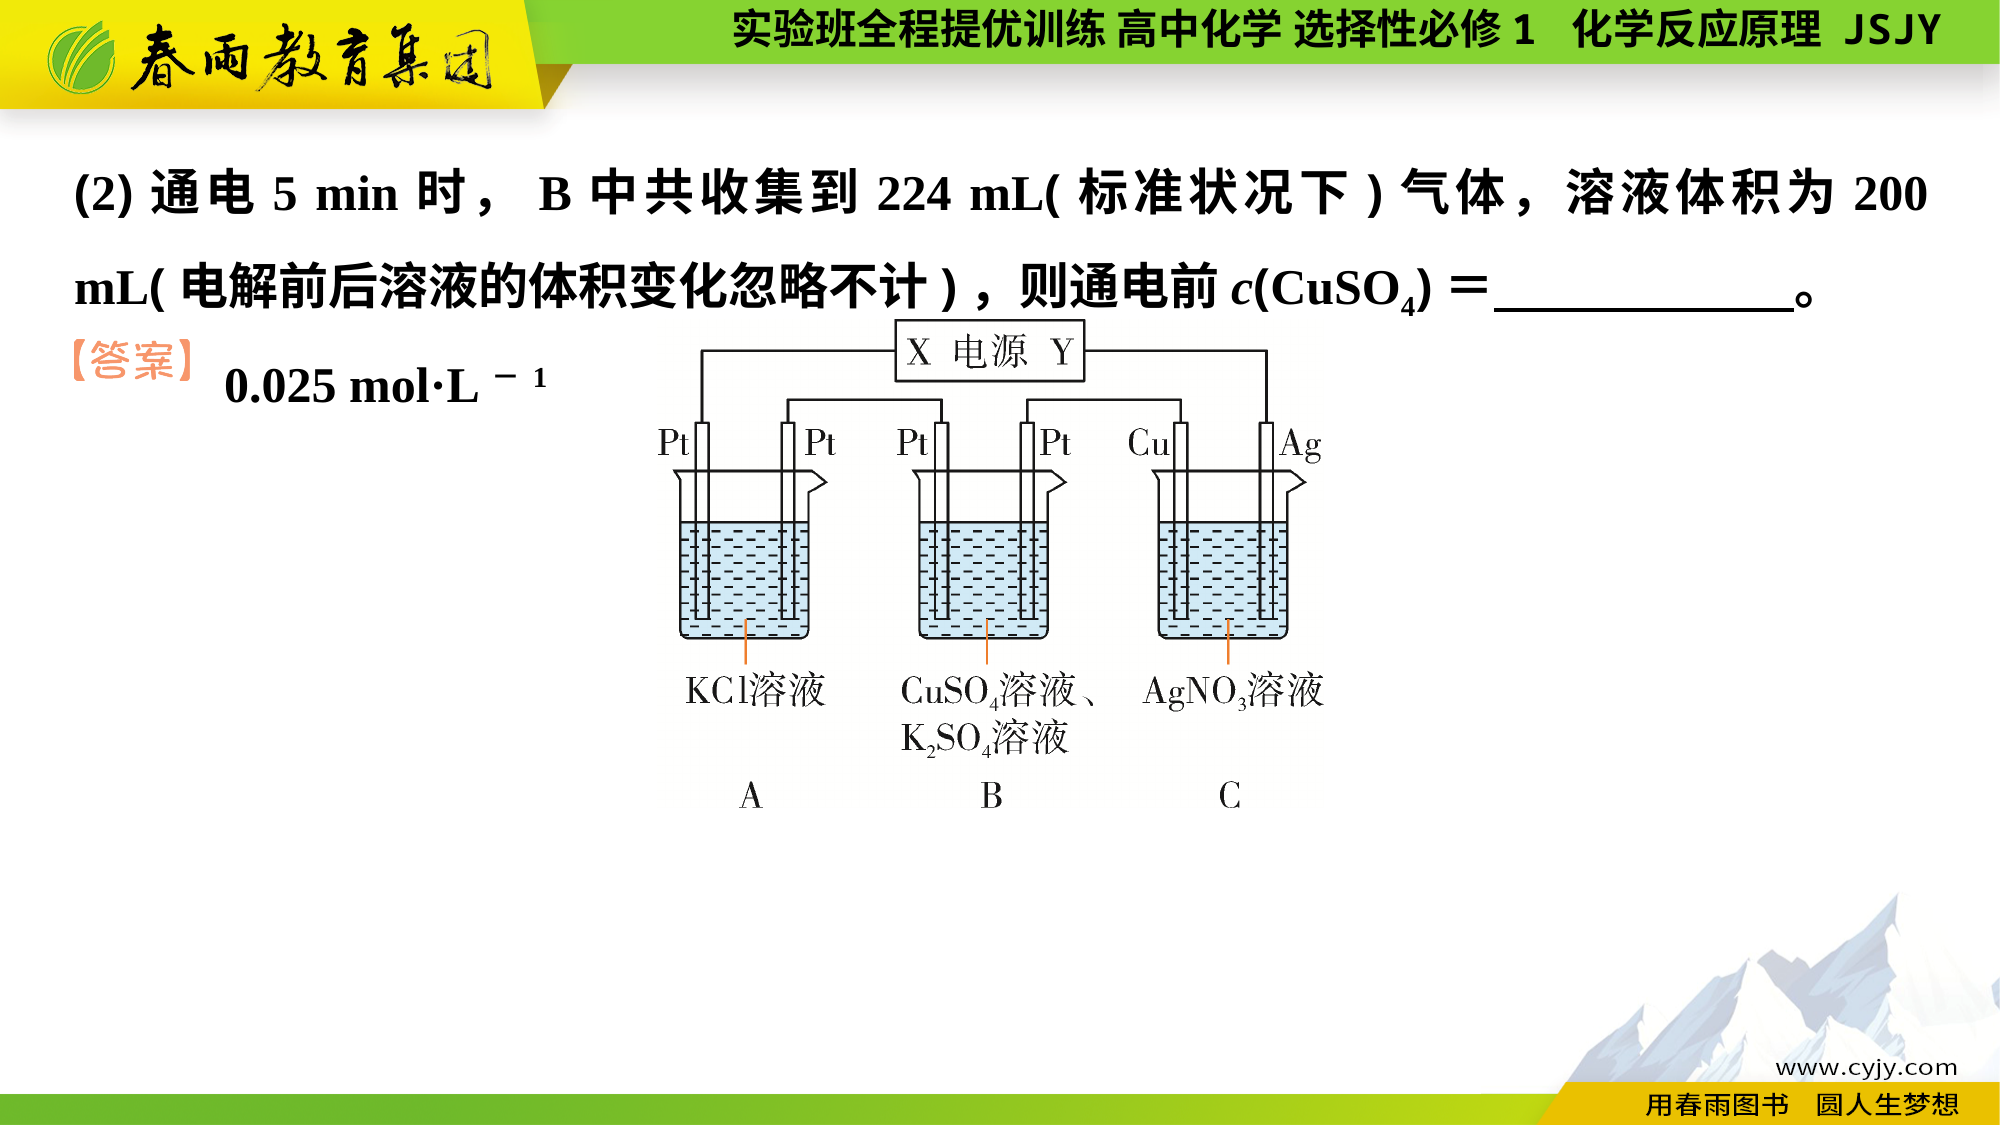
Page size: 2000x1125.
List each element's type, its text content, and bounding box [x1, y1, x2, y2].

list (2)通电5 min时，B中共收集到224 mL(标准状况下)气体，溶液体积为200 mL(电解前后溶液的体积变化忽略不计)，则通电前c(CuSO4)＝ 。 0.025 mol·L－1 [59, 122, 1944, 411]
picture [0, 0, 2000, 1125]
